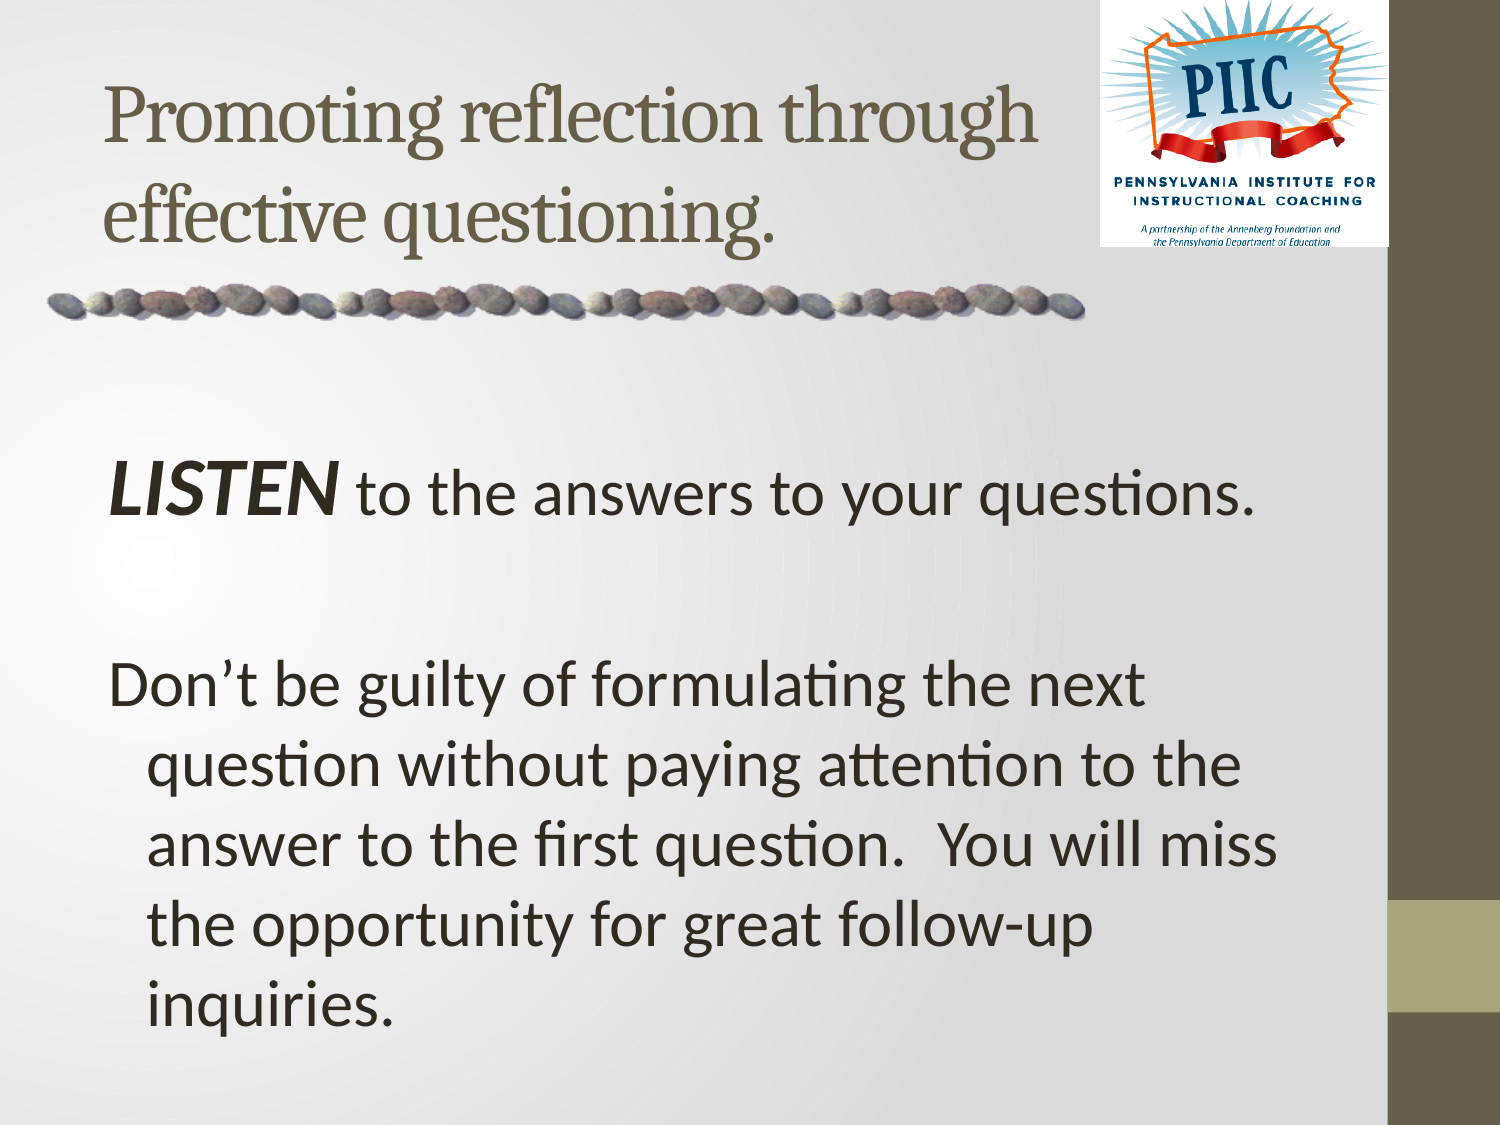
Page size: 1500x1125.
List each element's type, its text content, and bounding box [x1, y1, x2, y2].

picture [36, 278, 1101, 327]
title Promoting reflection through effective questioning. [87, 99, 1338, 288]
list LISTEN to the answers to your questions. Don’t be guilty of formulating the next question without paying attention to the answer to the first question. You will miss the opportunity for great follow-up inquiries. [75, 425, 1325, 1050]
picture [1099, 0, 1390, 248]
